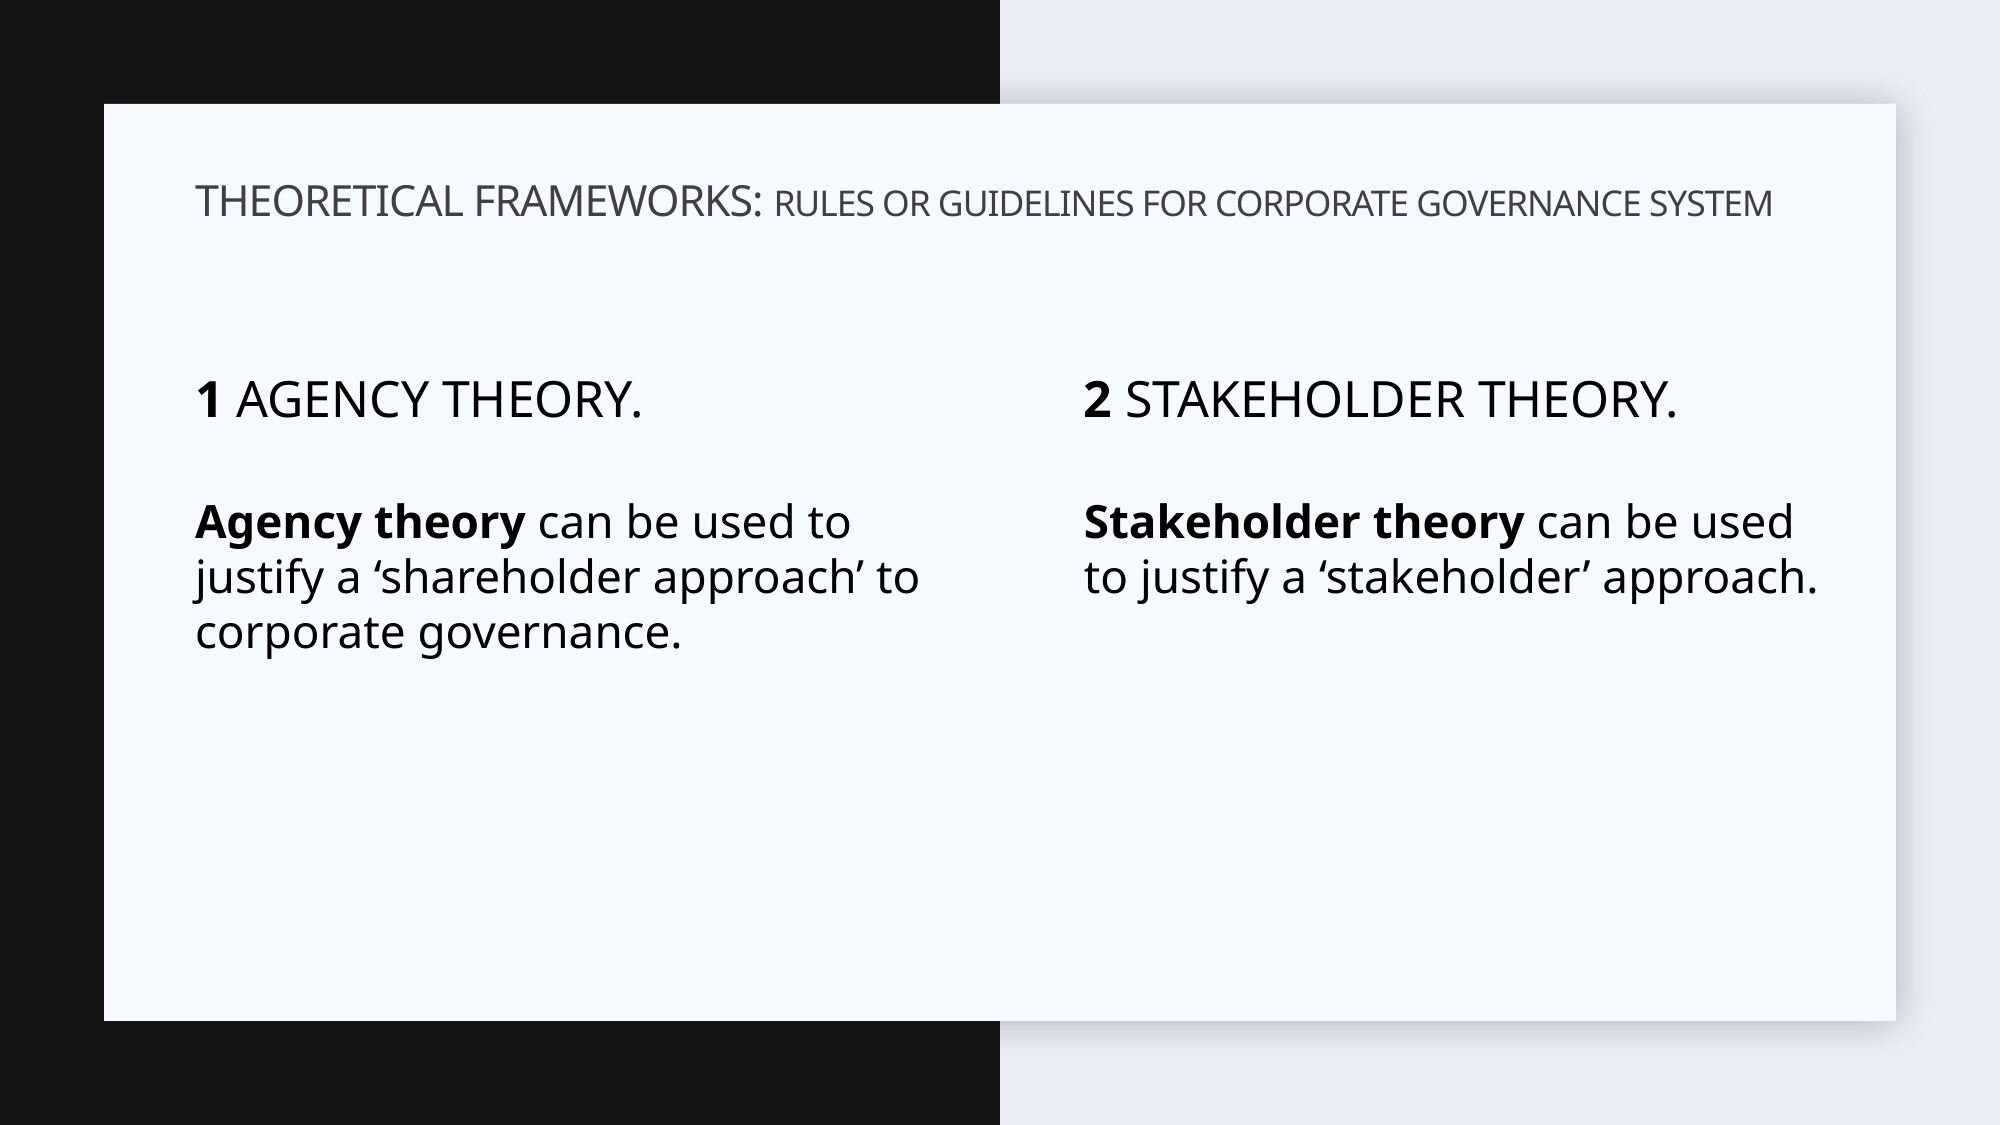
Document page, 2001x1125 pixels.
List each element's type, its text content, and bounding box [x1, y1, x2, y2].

list 1 Agency theory. [180, 337, 942, 459]
list 2 Stakeholder theory. [1068, 337, 1830, 459]
list Stakeholder theory can be used to justify a ‘stakeholder’ approach. [1068, 485, 1830, 963]
list Agency theory can be used to justify a ‘shareholder approach’ to corporate governance. [180, 485, 942, 963]
title theoretical frameworks: rules or guidelines for corporate Governance system [180, 154, 1830, 251]
